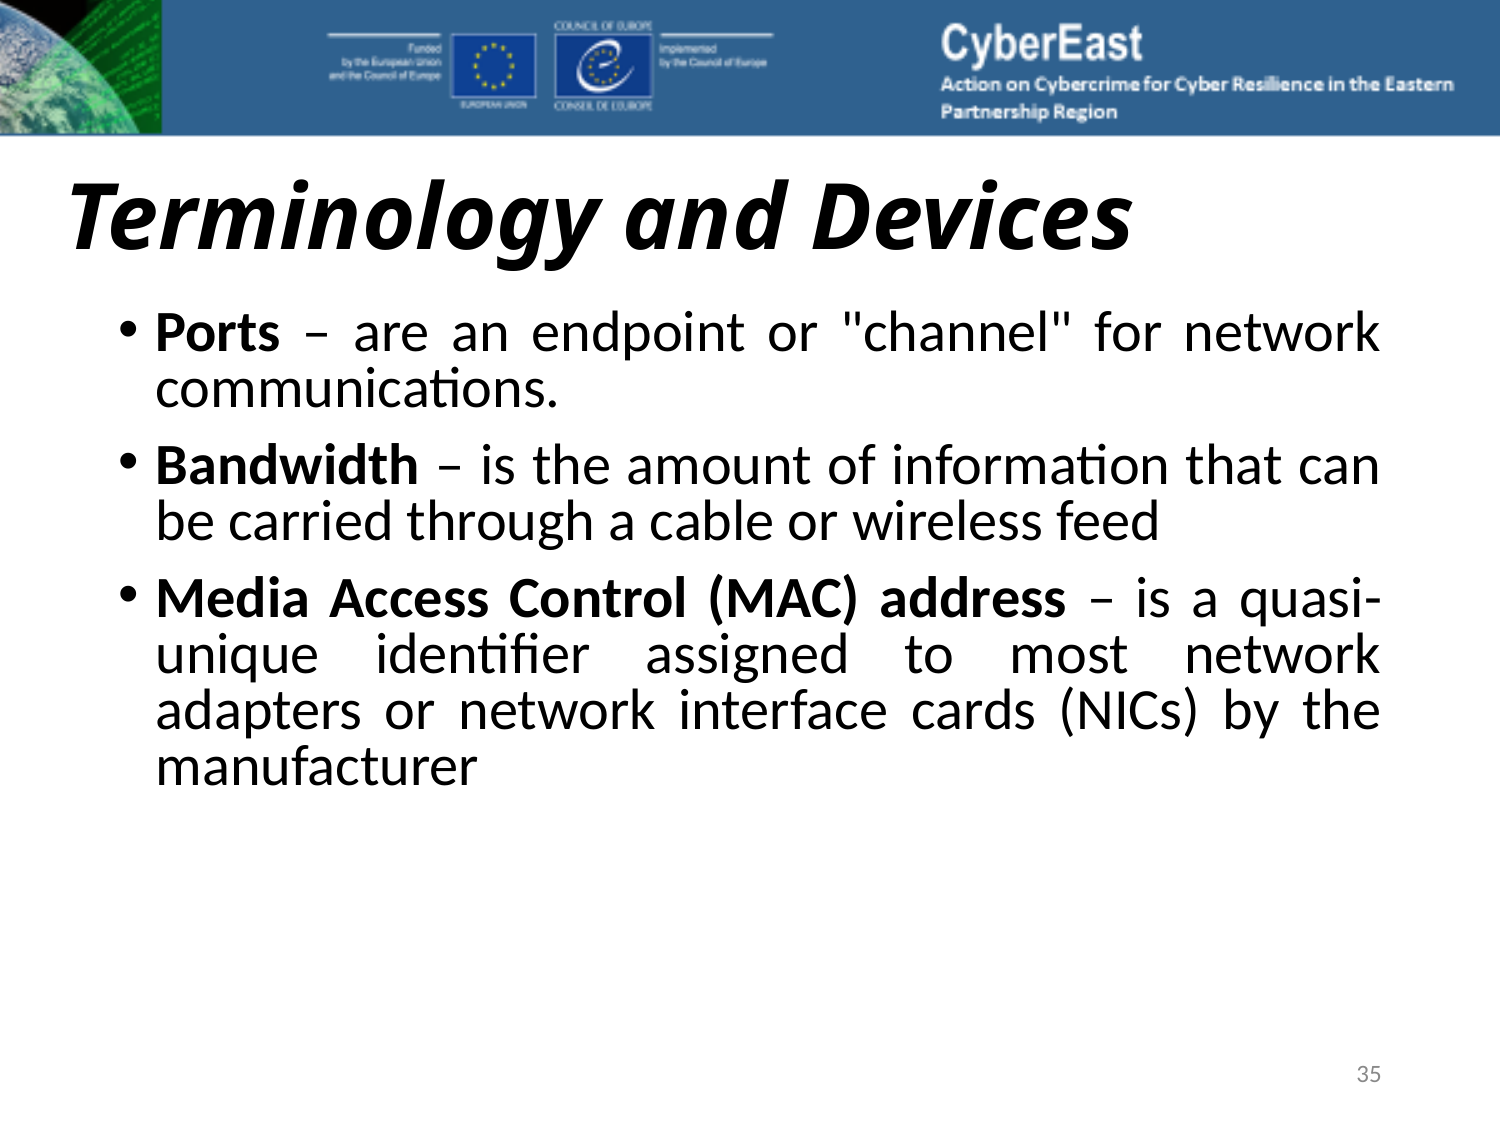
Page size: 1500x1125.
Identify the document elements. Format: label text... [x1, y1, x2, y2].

title Terminology and Devices [49, 111, 1344, 330]
slide_number 35 [1059, 1042, 1397, 1103]
picture [0, 0, 1500, 1125]
list Ports – are an endpoint or "channel" for network communications. Bandwidth – is the amount of information that can be carried through a cable or wireless feed Media Access Control (MAC) address – is a quasi-unique identifier assigned to most network adapters or network interface cards (NICs) by the manufacturer [103, 299, 1397, 1014]
